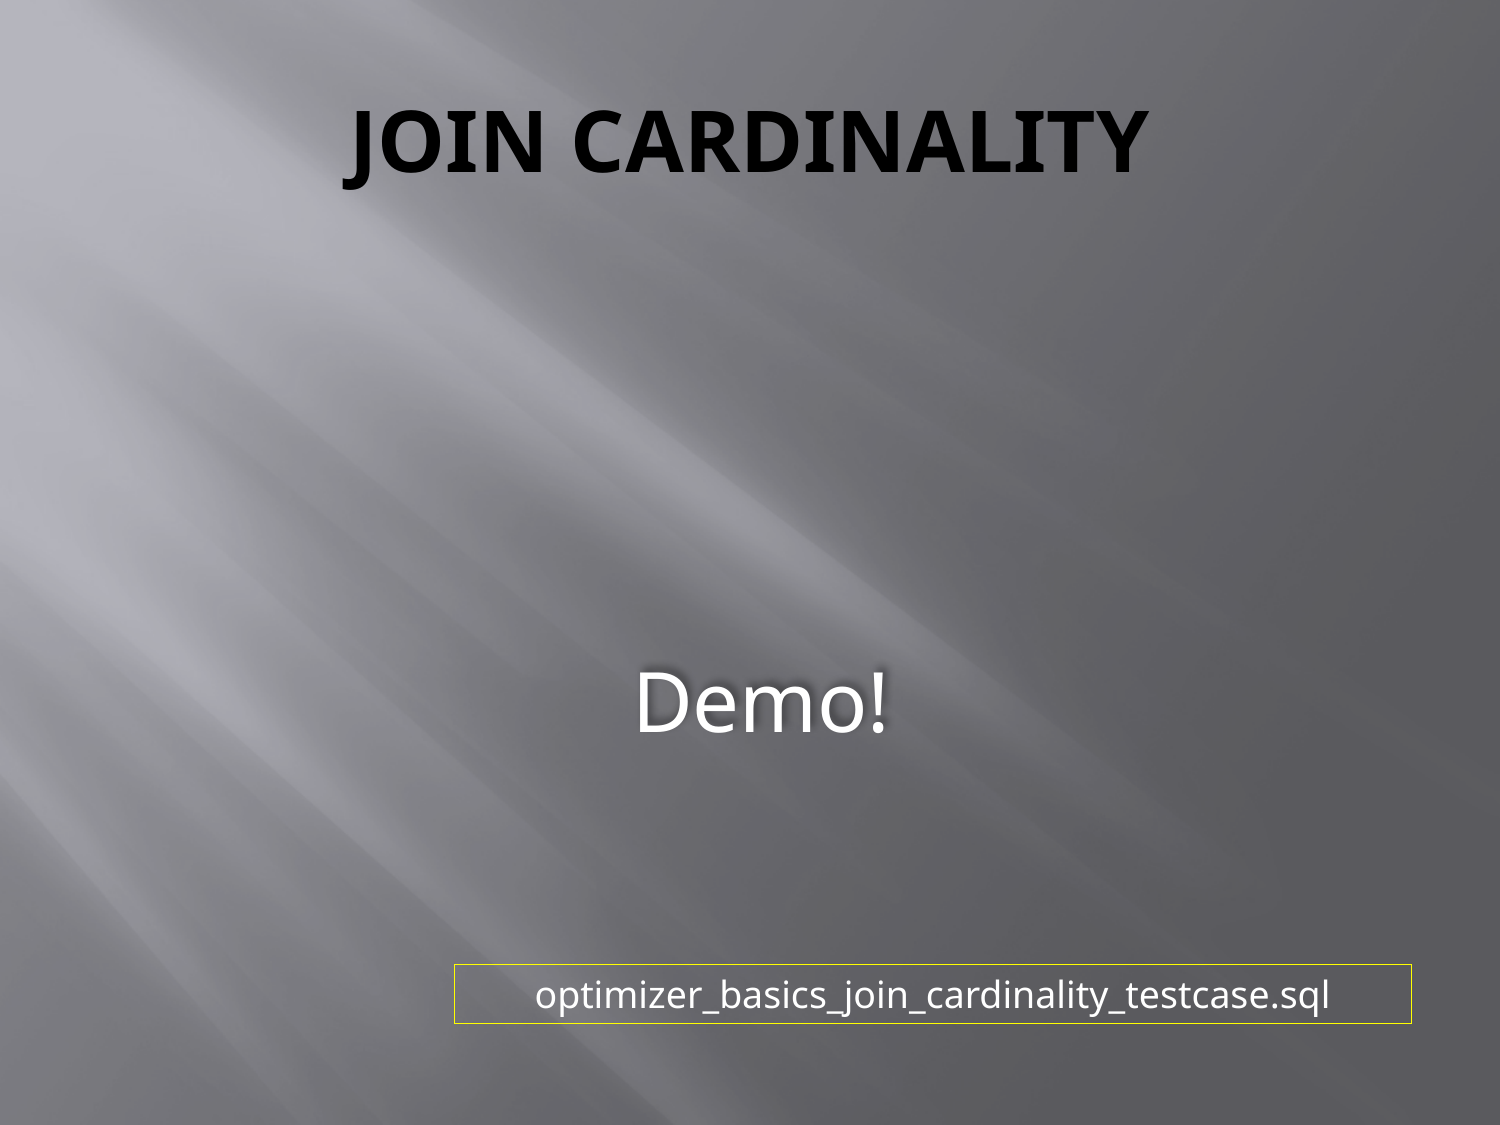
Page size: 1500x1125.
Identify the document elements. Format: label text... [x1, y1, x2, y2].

list Demo! [75, 262, 1425, 1035]
text_box optimizer_basics_join_cardinality_testcase.sql [454, 964, 1412, 1024]
title JOIN CARDINALITY [75, 45, 1425, 233]
